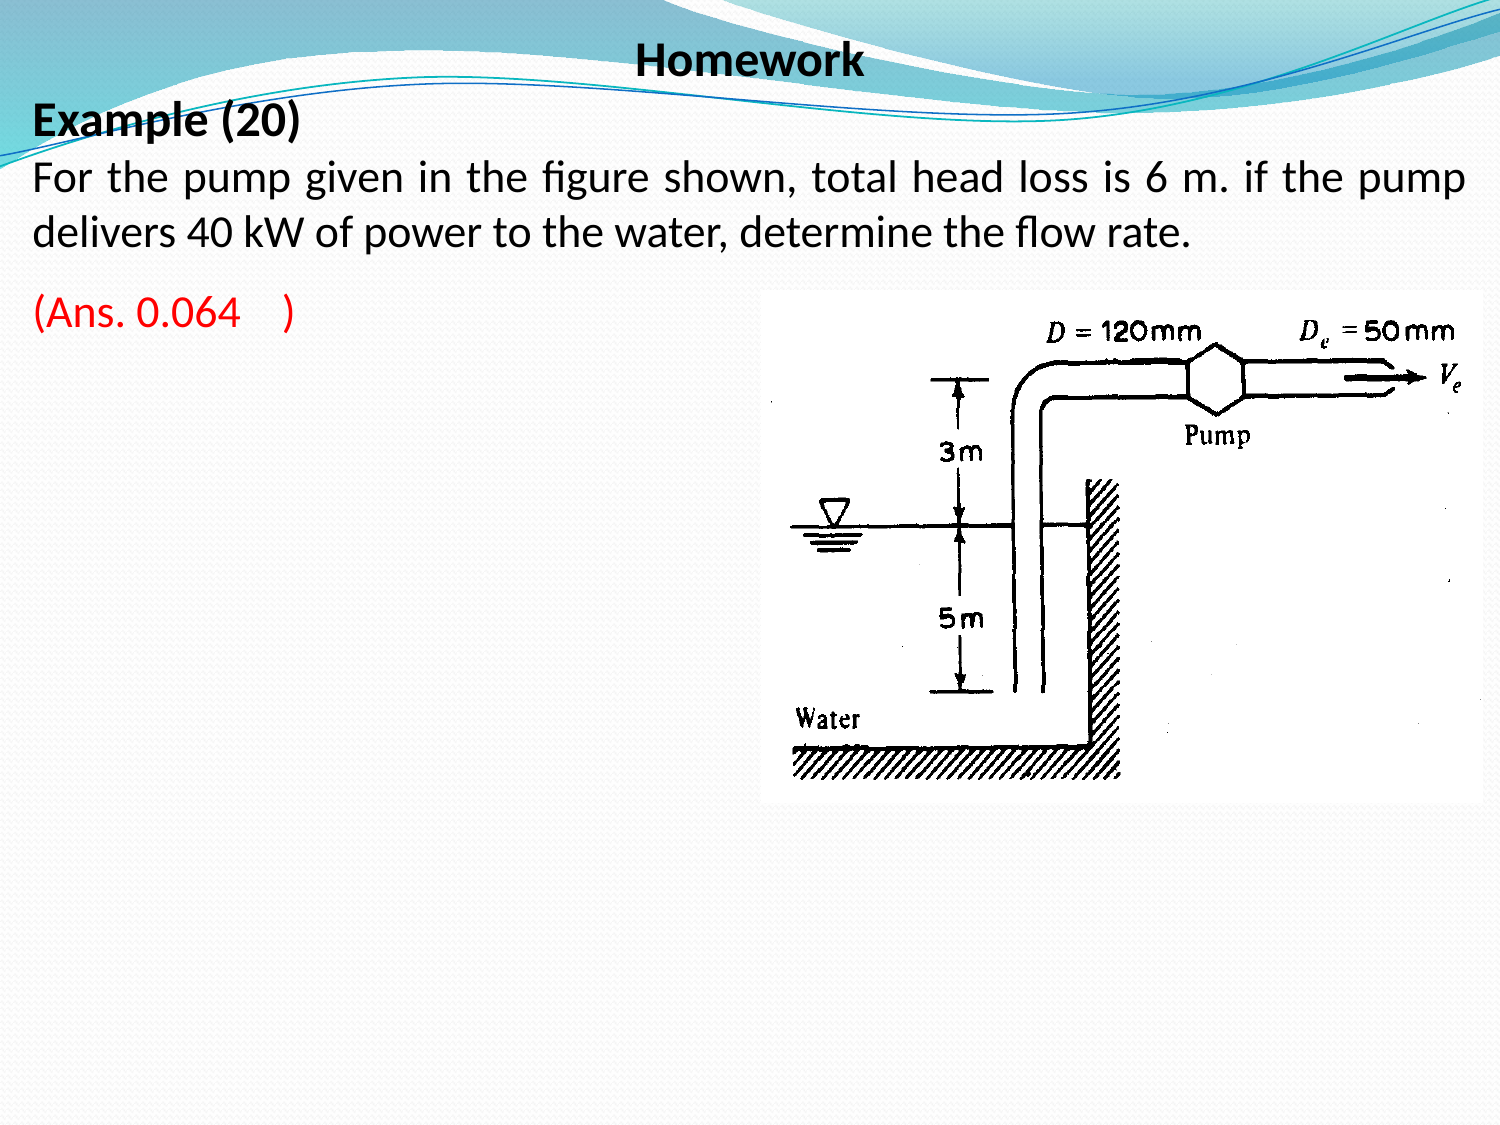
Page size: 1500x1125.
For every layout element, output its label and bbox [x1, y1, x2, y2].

picture [761, 290, 1483, 804]
